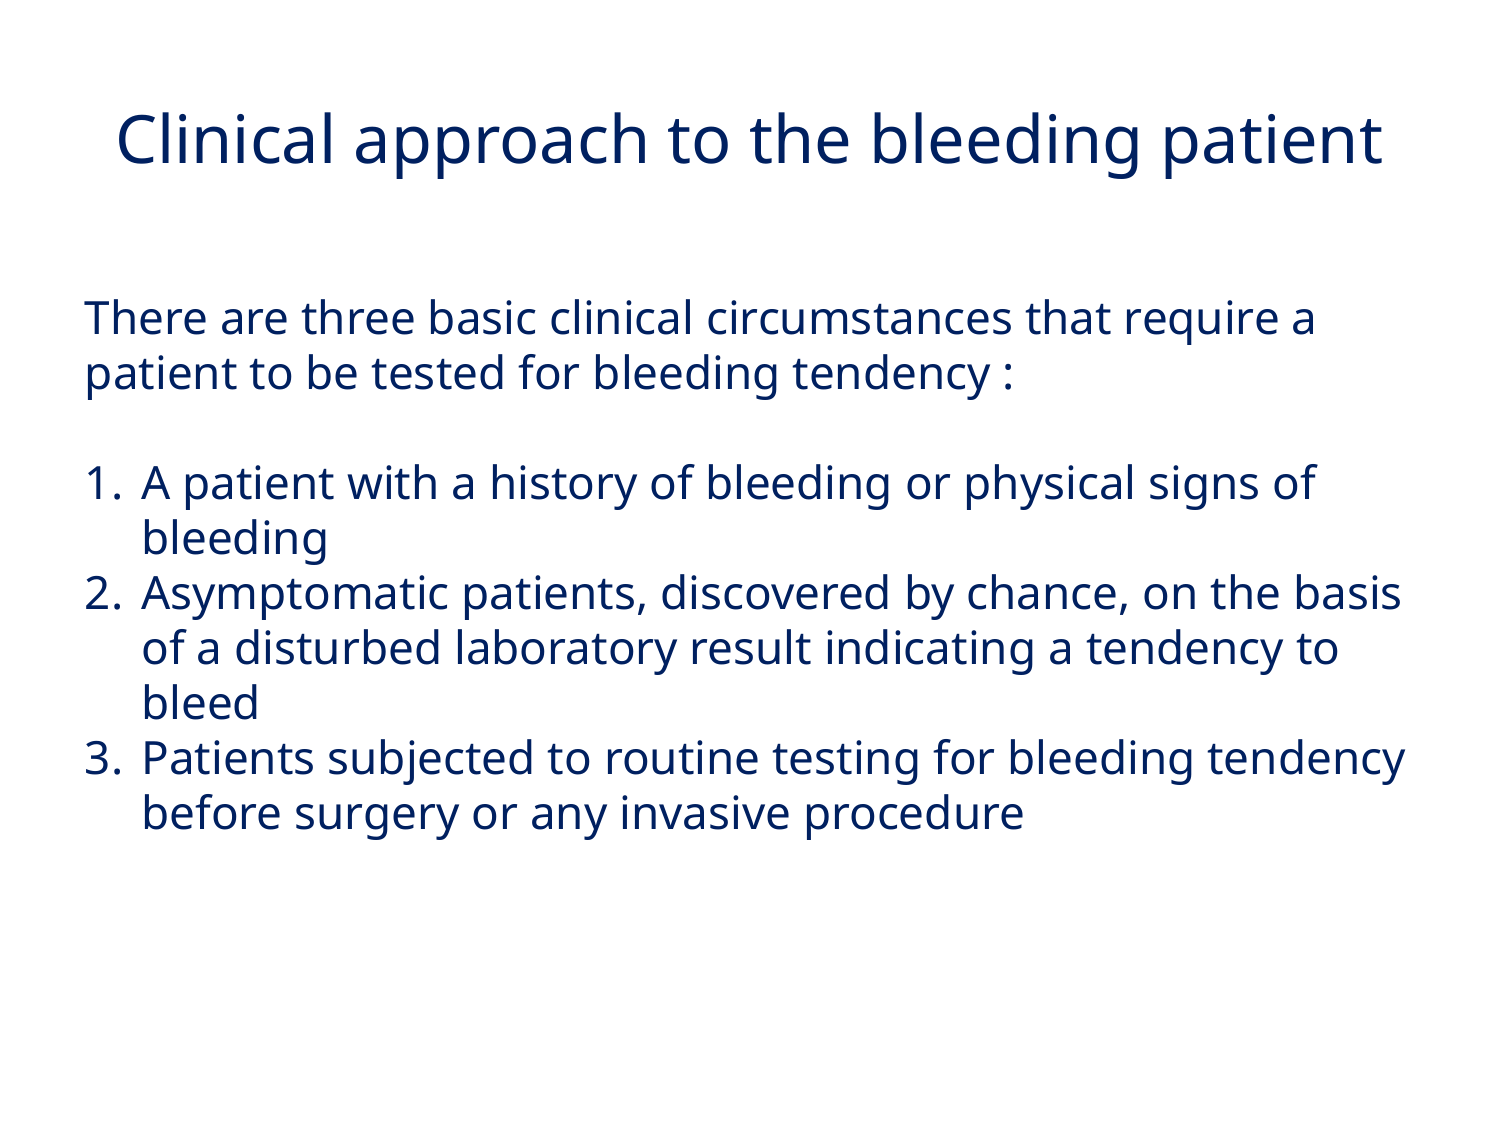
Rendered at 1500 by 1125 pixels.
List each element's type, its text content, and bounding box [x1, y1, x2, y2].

text_box Clinical approach to the bleeding patient [100, 89, 1400, 185]
text_box There are three basic clinical circumstances that require a patient to be tested for bleeding tendency : A patient with a history of bleeding or physical signs of bleeding Asymptomatic patients, discovered by chance, on the basis of a disturbed laboratory result indicating a tendency to bleed Patients subjected to routine testing for bleeding tendency before surgery or any invasive procedure [70, 281, 1430, 846]
